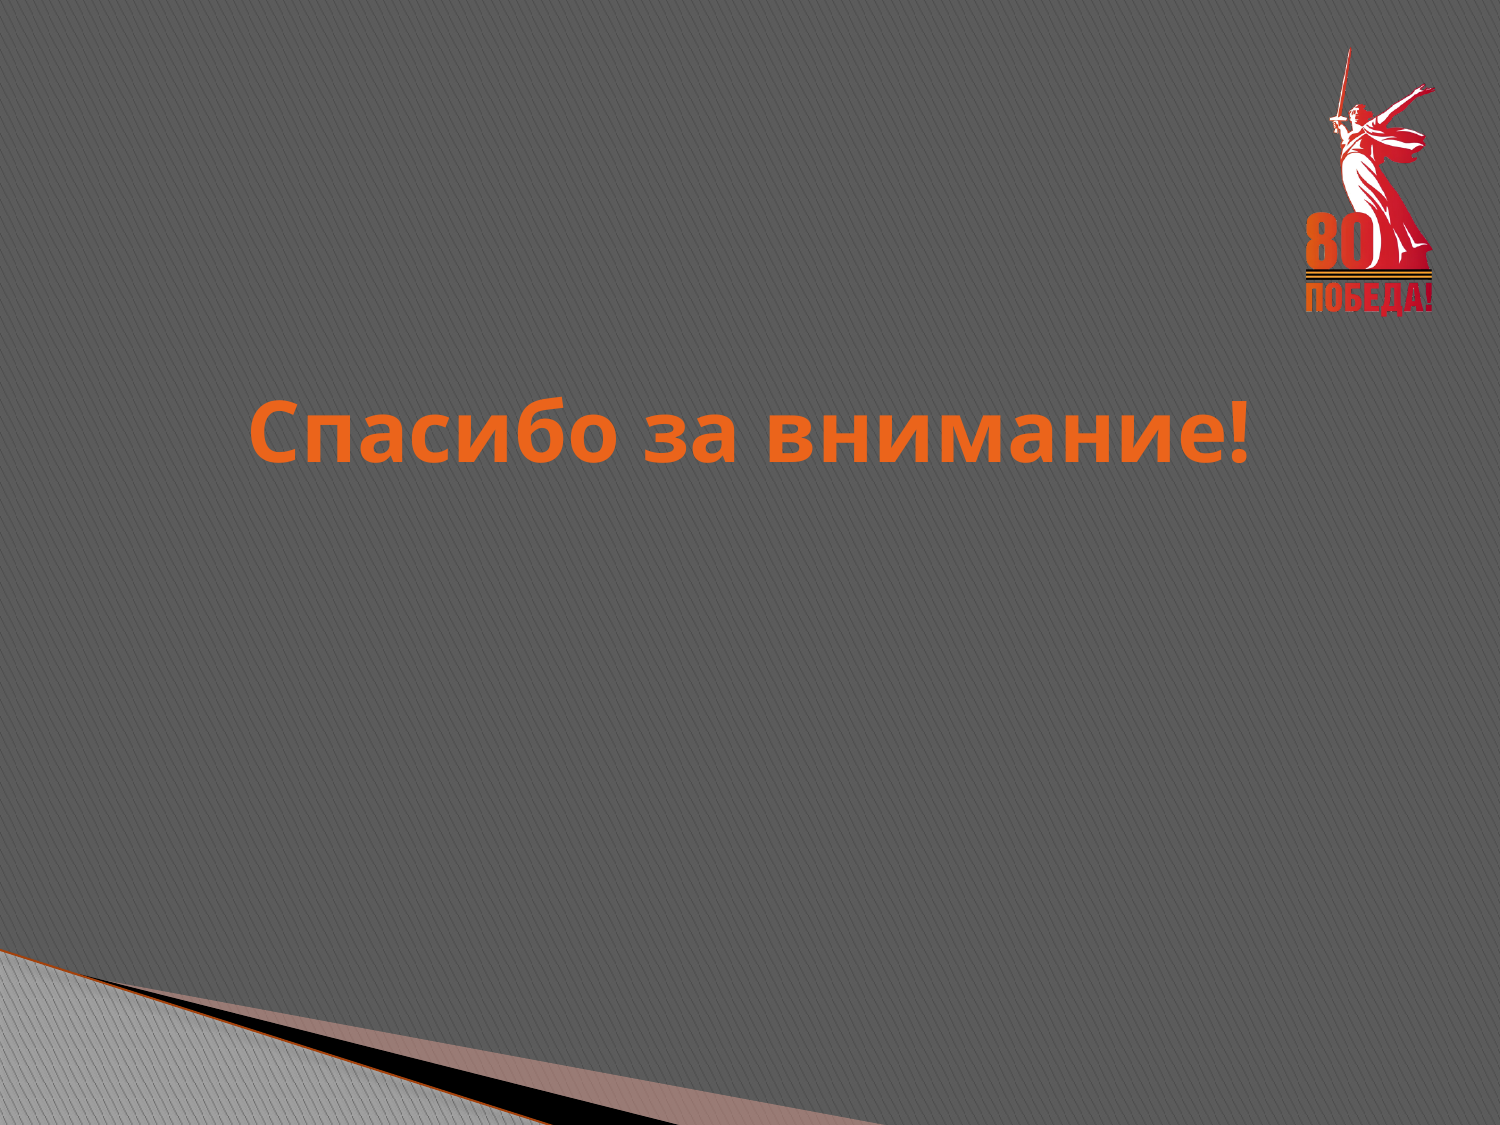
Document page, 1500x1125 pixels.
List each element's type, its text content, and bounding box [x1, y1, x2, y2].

picture [1293, 42, 1448, 322]
title Спасибо за внимание! [75, 45, 1425, 811]
